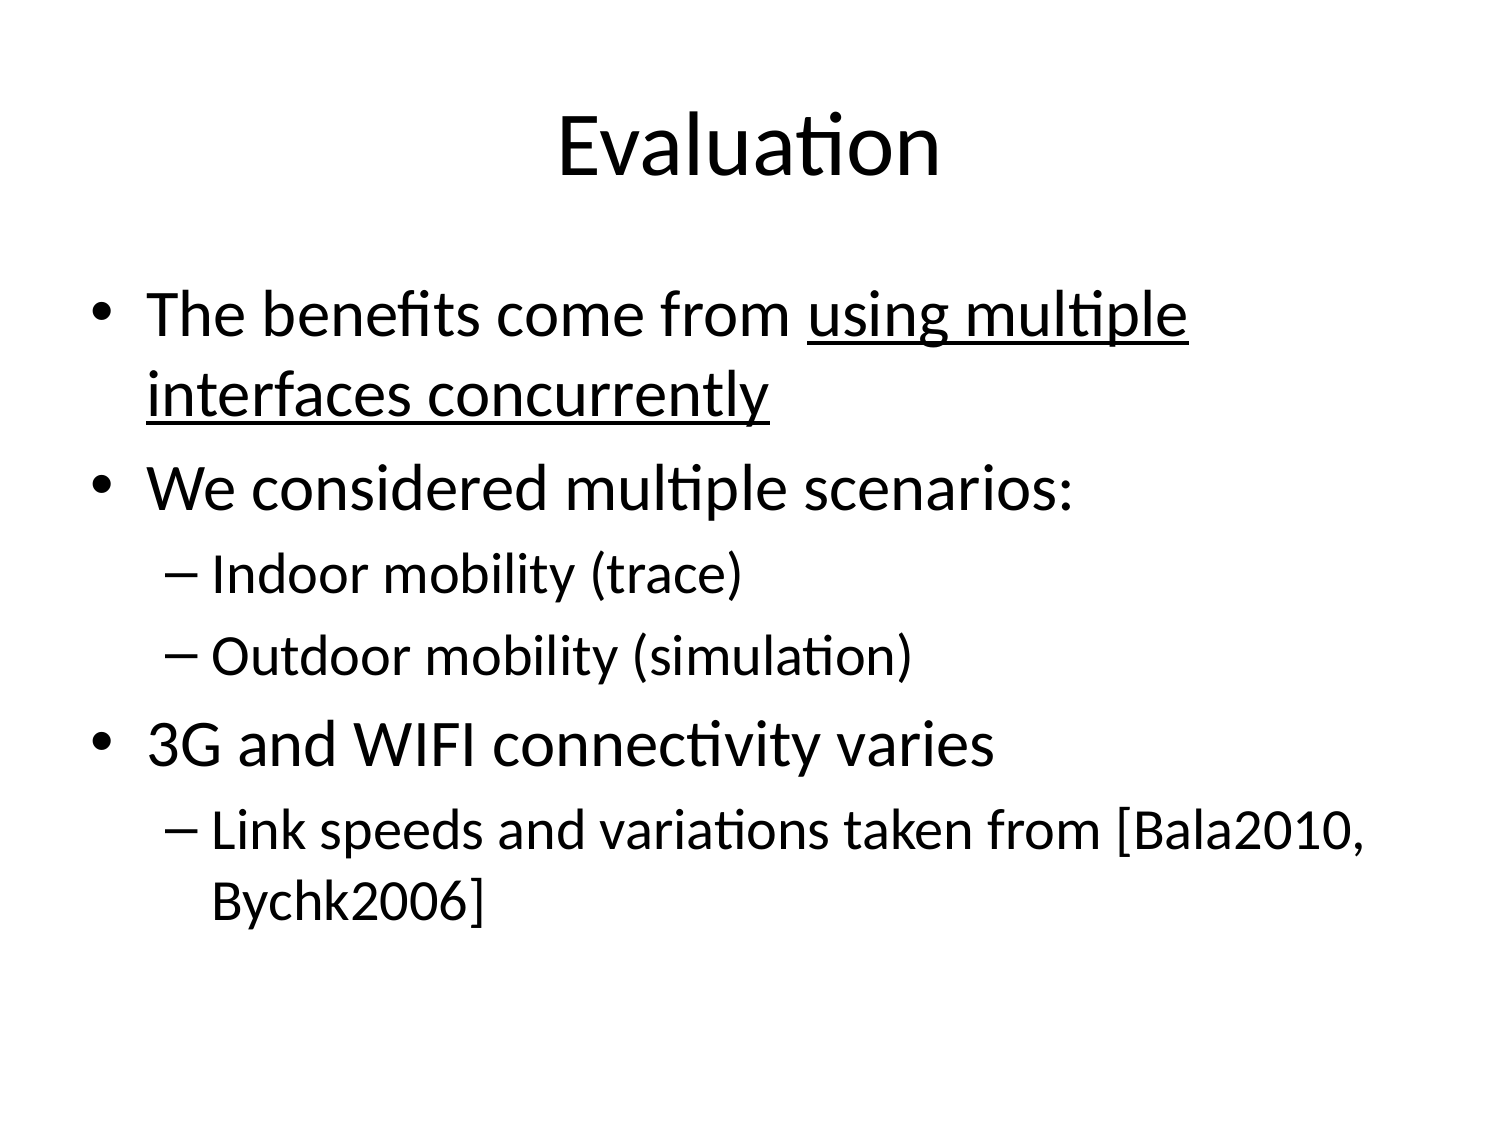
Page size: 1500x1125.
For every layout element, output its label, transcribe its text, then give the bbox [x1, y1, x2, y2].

list The benefits come from using multiple interfaces concurrently We considered multiple scenarios: Indoor mobility (trace) Outdoor mobility (simulation) 3G and WIFI connectivity varies Link speeds and variations taken from [Bala2010, Bychk2006] [75, 262, 1425, 1005]
title Evaluation [75, 45, 1425, 233]
